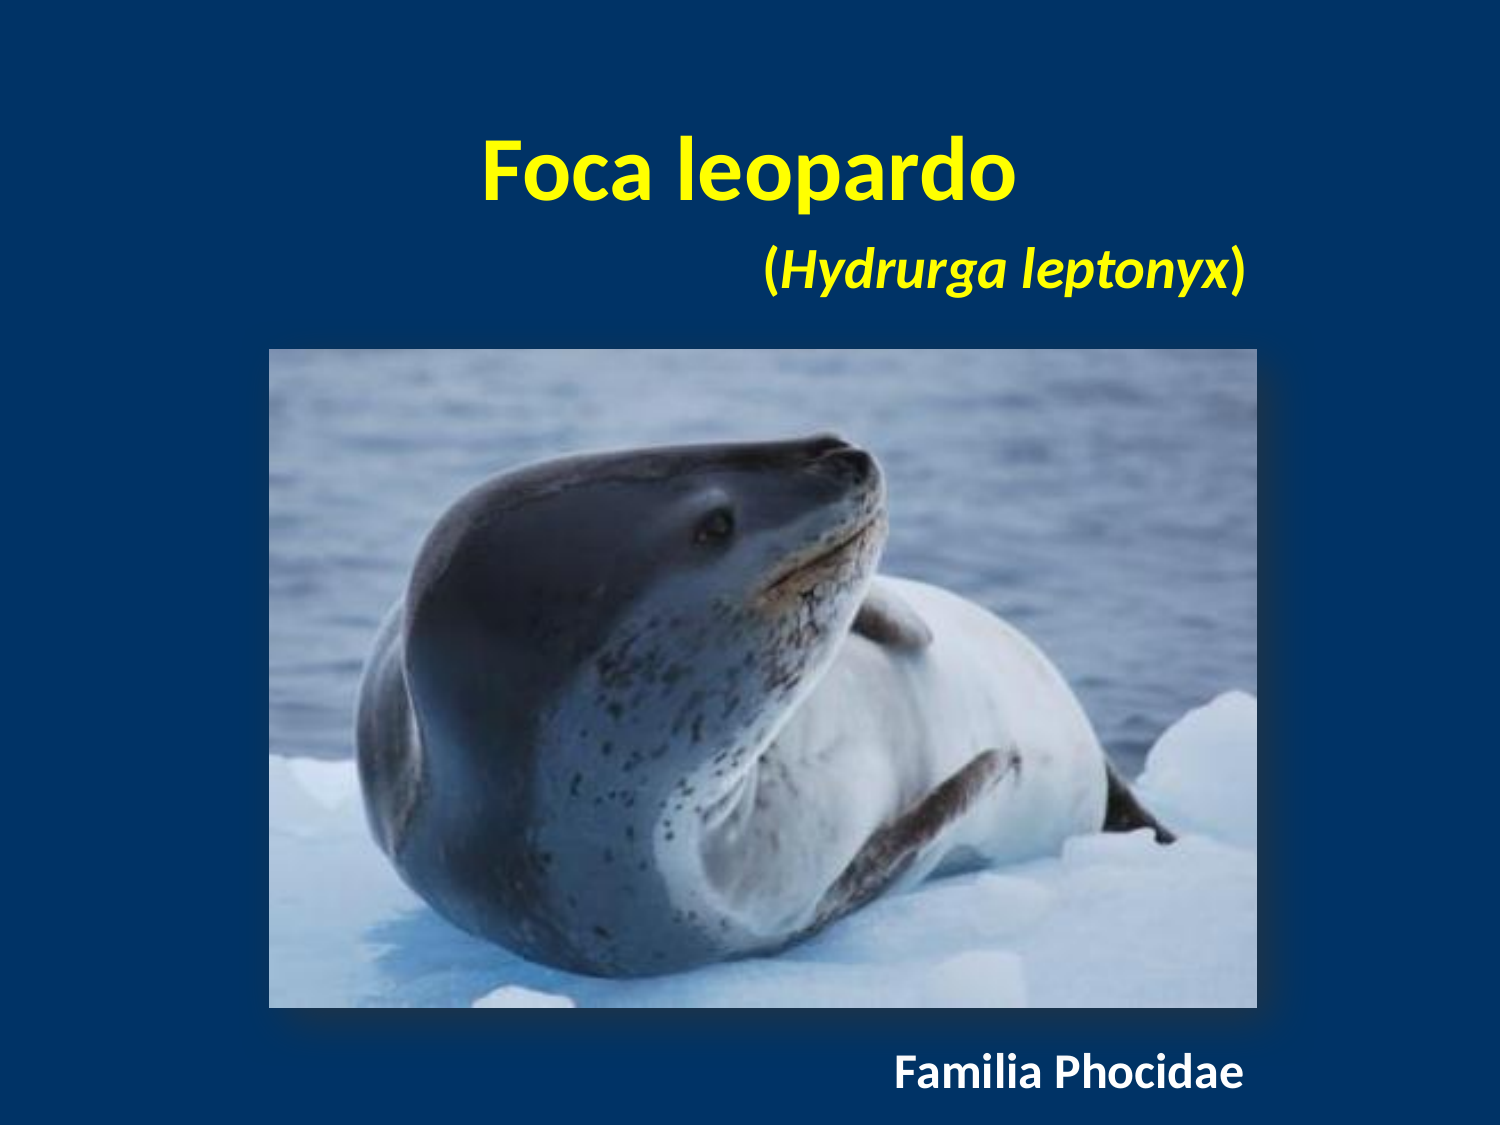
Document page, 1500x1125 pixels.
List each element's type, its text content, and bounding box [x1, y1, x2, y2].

text_box Familia Phocidae [868, 1053, 1260, 1106]
text_box (Hydrurga leptonyx) [747, 222, 1263, 308]
picture [269, 349, 1257, 1008]
title Foca leopardo [75, 70, 1425, 258]
